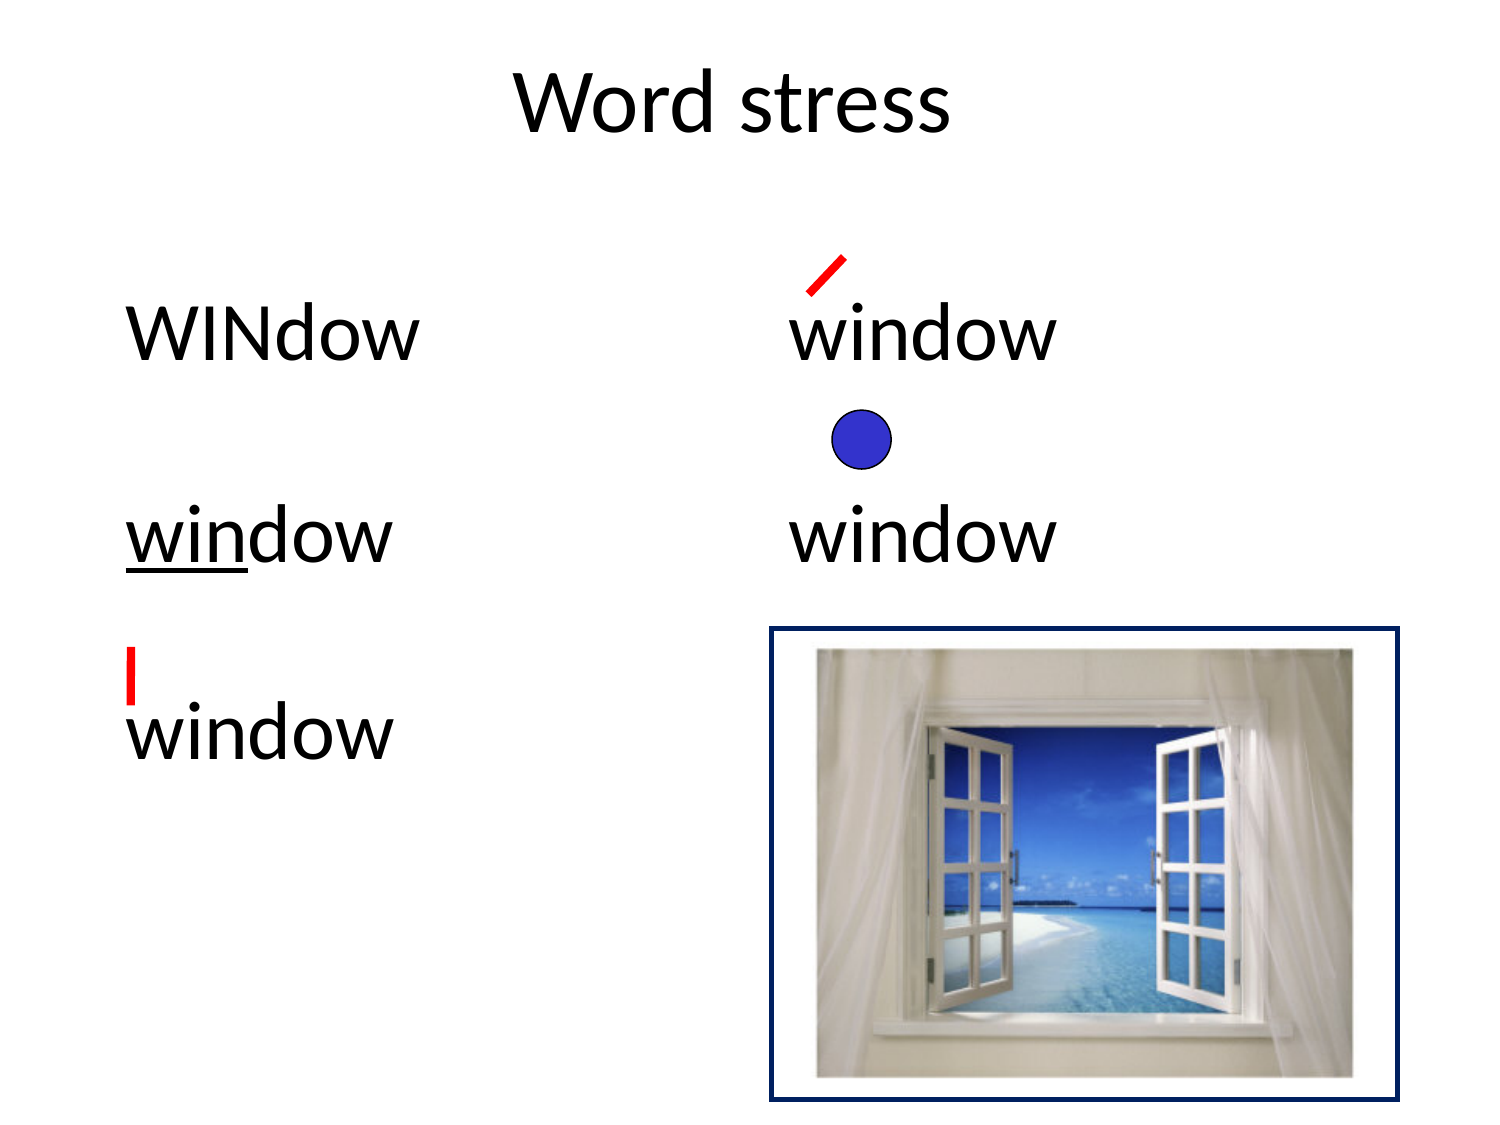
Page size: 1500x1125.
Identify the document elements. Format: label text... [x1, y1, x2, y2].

text_box [832, 410, 892, 470]
text_box Word stress [70, 43, 1396, 149]
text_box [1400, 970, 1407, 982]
picture [774, 630, 1396, 1097]
text_box window window [773, 269, 1424, 970]
text_box WINdow window window [82, 269, 773, 982]
